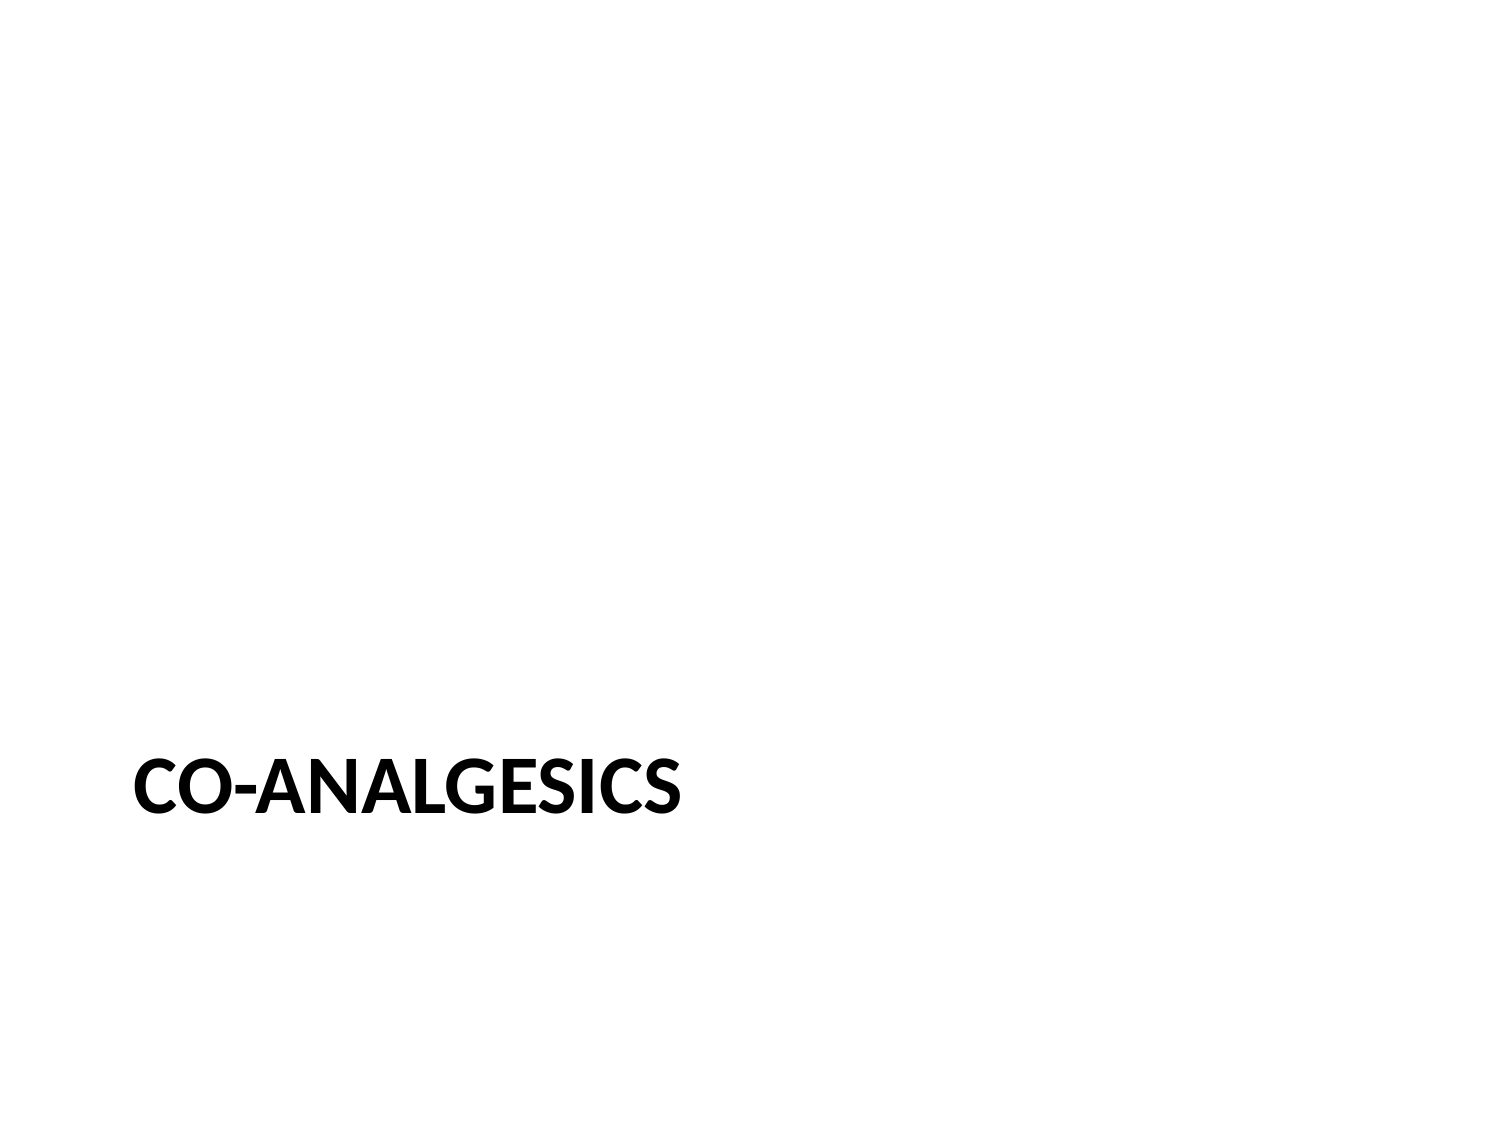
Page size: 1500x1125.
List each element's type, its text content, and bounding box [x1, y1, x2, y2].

title Co-Analgesics [118, 722, 1394, 947]
